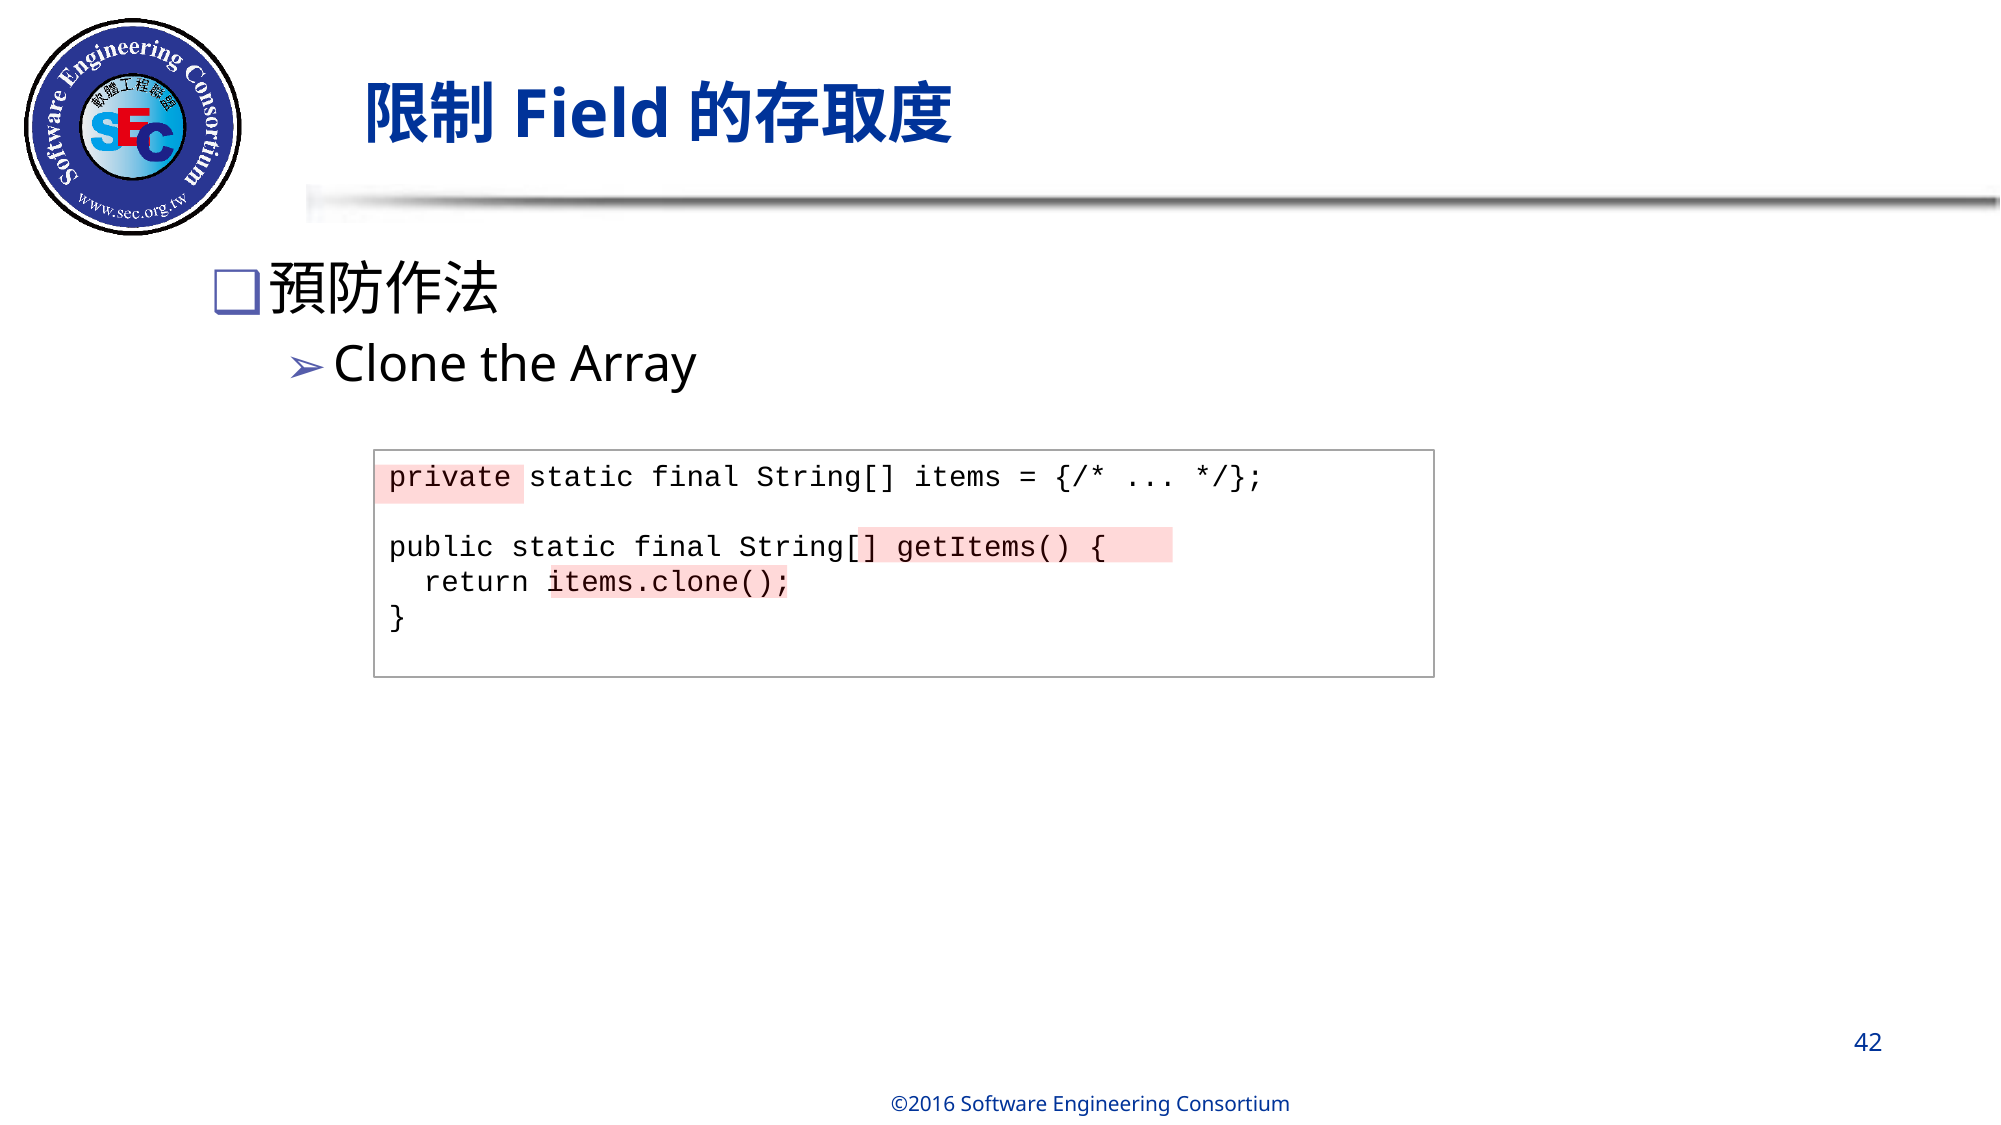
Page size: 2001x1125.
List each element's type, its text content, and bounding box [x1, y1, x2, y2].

text_box [858, 527, 1173, 563]
picture [306, 184, 2000, 223]
text_box [374, 464, 524, 504]
text_box private static final String[] items = {/* ... */}; public static final String[] getItems() { return items.clone(); } [373, 450, 1434, 678]
title 限制Field的存取度 [348, 42, 2000, 179]
text_box [551, 565, 788, 598]
slide_number ‹#› [1481, 1019, 1898, 1094]
picture [0, 0, 265, 259]
list 預防作法 Clone the Array [196, 243, 1898, 1000]
